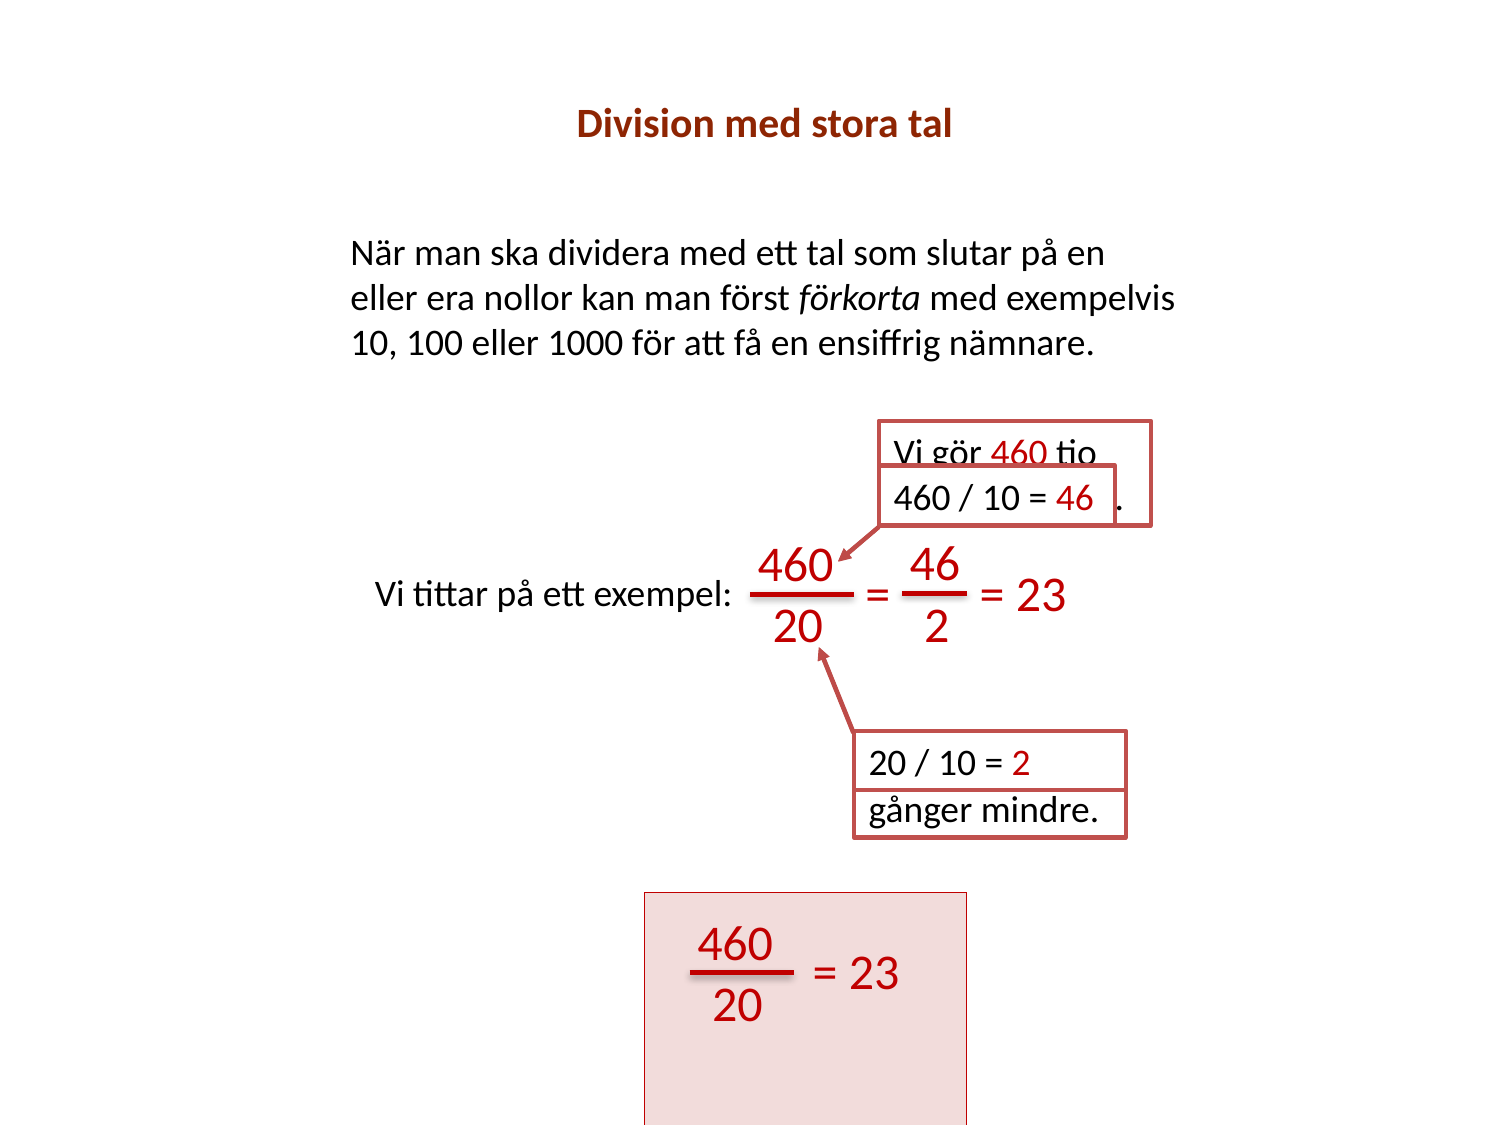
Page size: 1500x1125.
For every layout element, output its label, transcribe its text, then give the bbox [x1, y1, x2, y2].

text_box När man ska dividera med ett tal som slutar på en eller era nollor kan man först förkorta med exempelvis 10, 100 eller 1000 för att få en ensiffrig nämnare. [335, 220, 1192, 371]
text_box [359, 523, 845, 662]
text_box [818, 799, 1126, 840]
text_box Division med stora tal [561, 88, 976, 154]
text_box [837, 420, 1152, 562]
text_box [837, 465, 1116, 562]
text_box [850, 523, 1045, 661]
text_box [644, 891, 967, 1049]
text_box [1050, 569, 1141, 662]
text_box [818, 647, 1126, 792]
